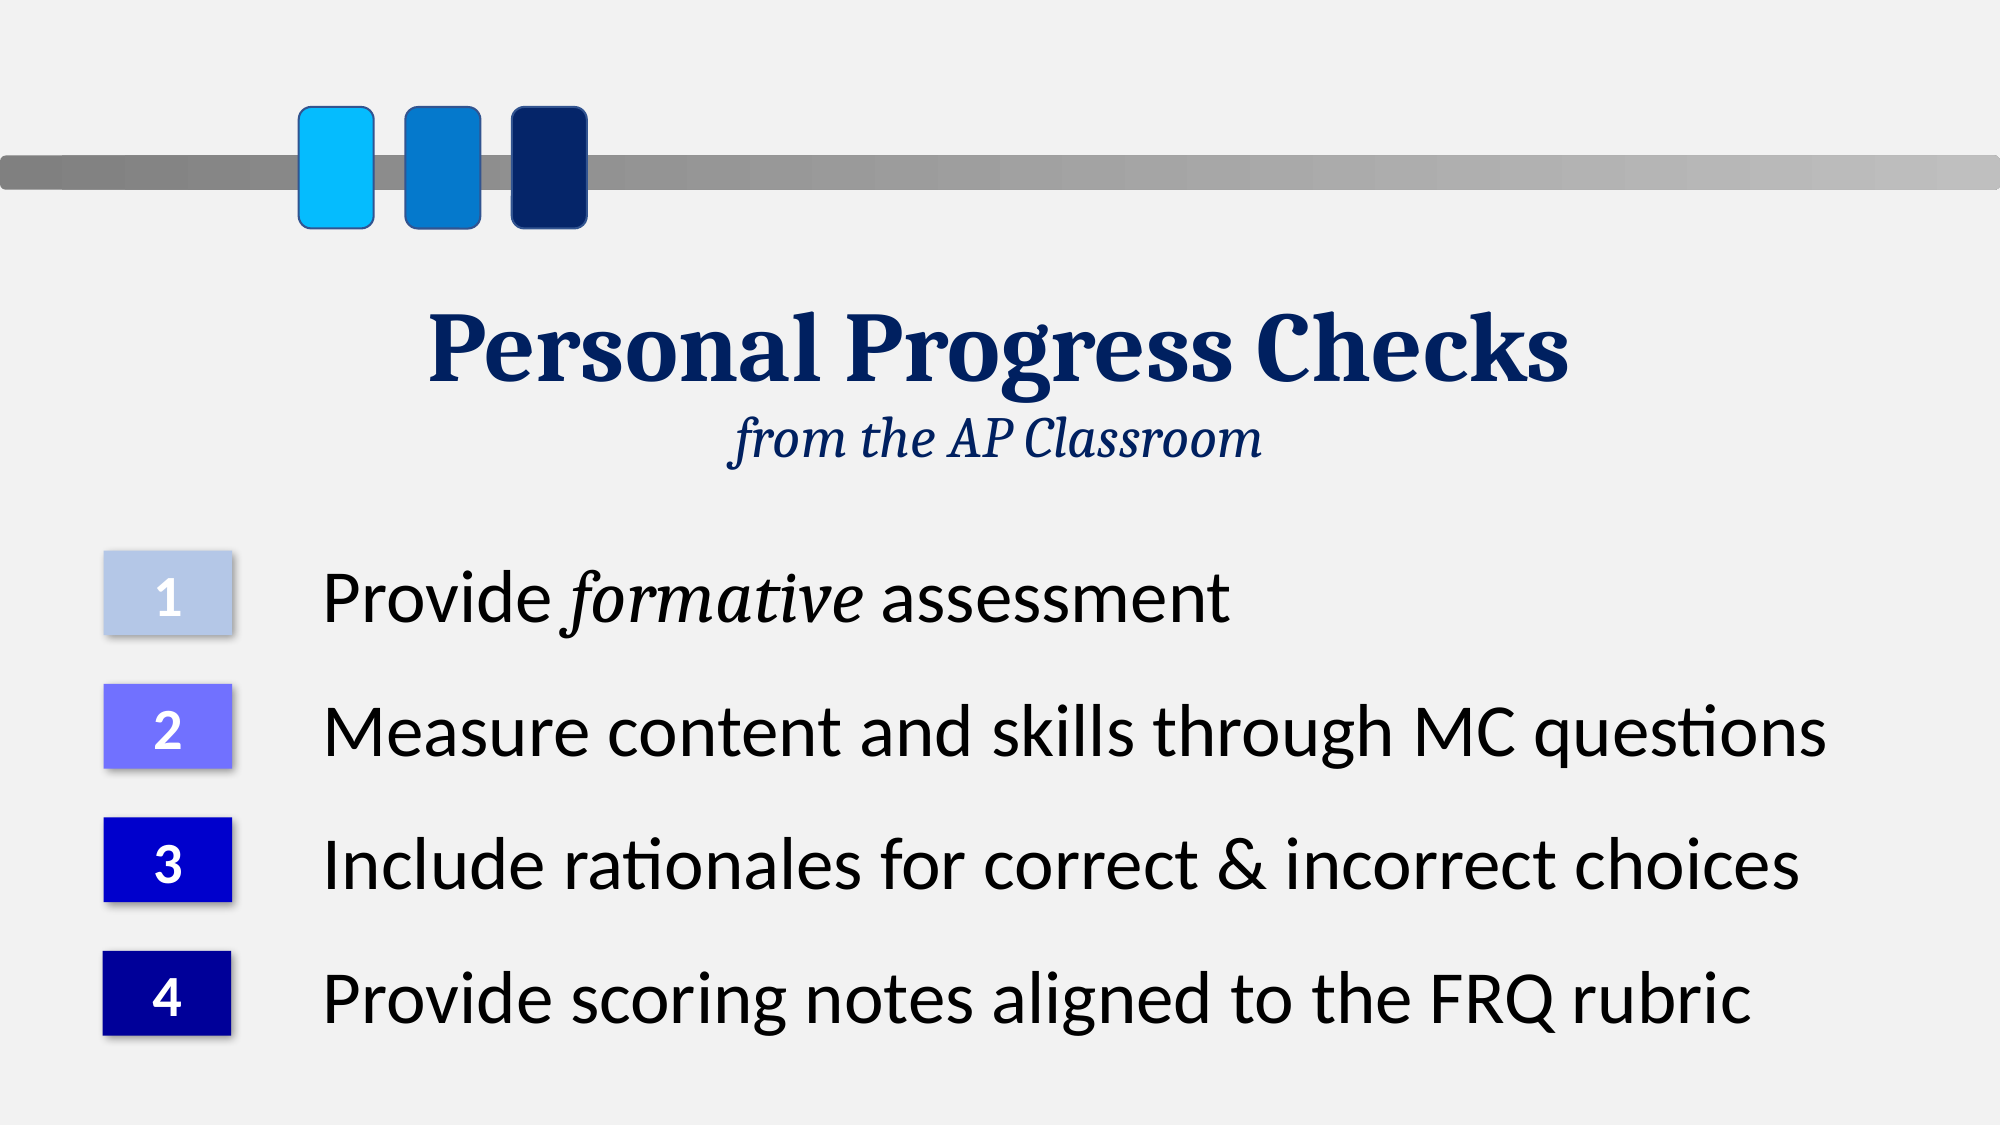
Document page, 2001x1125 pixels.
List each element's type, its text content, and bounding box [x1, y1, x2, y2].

text_box 3 [103, 817, 233, 903]
text_box [0, 154, 297, 191]
text_box [588, 154, 2000, 191]
text_box Provide scoring notes aligned to the FRQ rubric [307, 940, 1846, 1046]
text_box 1 [103, 550, 233, 636]
text_box Include rationales for correct & incorrect choices [307, 807, 1846, 912]
text_box [375, 154, 404, 191]
text_box Provide formative assessment [307, 540, 1528, 646]
text_box Personal Progress Checks [363, 274, 1637, 410]
text_box [482, 154, 510, 191]
text_box 4 [102, 950, 232, 1036]
text_box [297, 105, 375, 230]
text_box from the AP Classroom [395, 392, 1605, 477]
text_box Measure content and skills through MC questions [307, 673, 1874, 779]
text_box [404, 105, 482, 230]
text_box 2 [103, 683, 233, 769]
text_box [510, 105, 588, 230]
